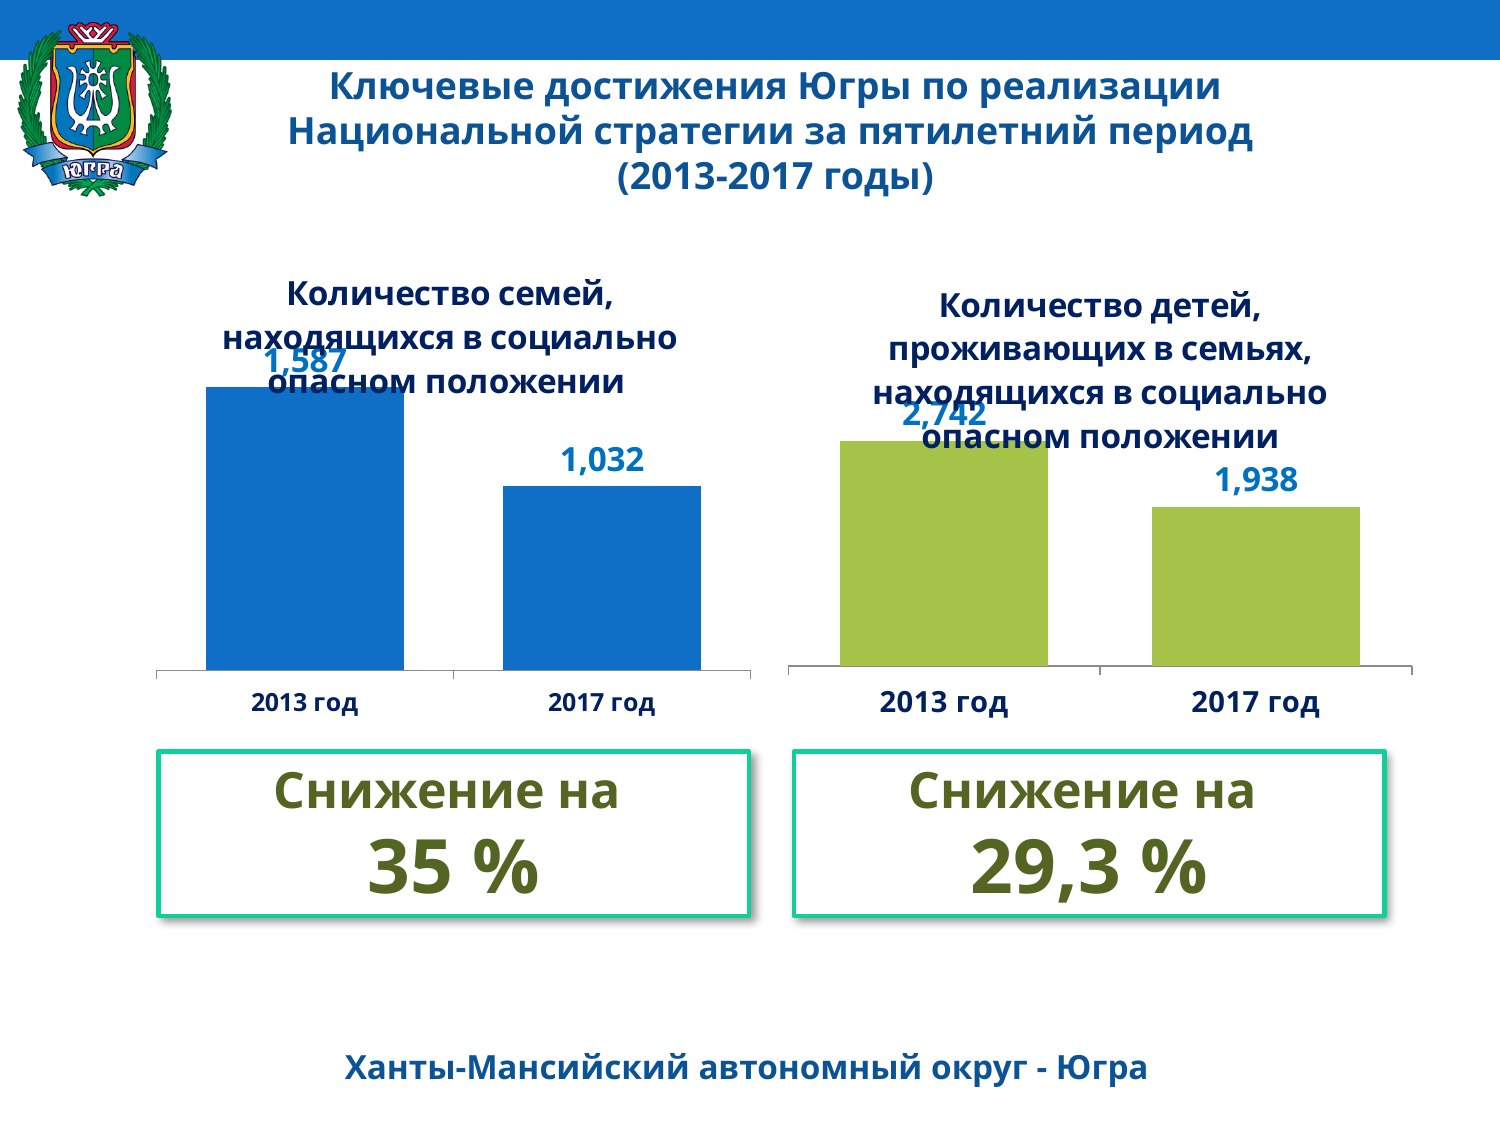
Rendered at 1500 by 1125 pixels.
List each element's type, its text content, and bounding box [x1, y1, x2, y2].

text_box Снижение на 29,3 % [792, 749, 1387, 918]
text_box Снижение на 35 % [156, 749, 751, 918]
text_box Ключевые достижения Югры по реализации Национальной стратегии за пятилетний период (2013-2017 годы) [176, 54, 1388, 205]
chart [133, 255, 1436, 729]
text_box Ханты-Мансийский автономный округ - Югра [330, 1038, 1165, 1094]
picture [17, 19, 172, 198]
